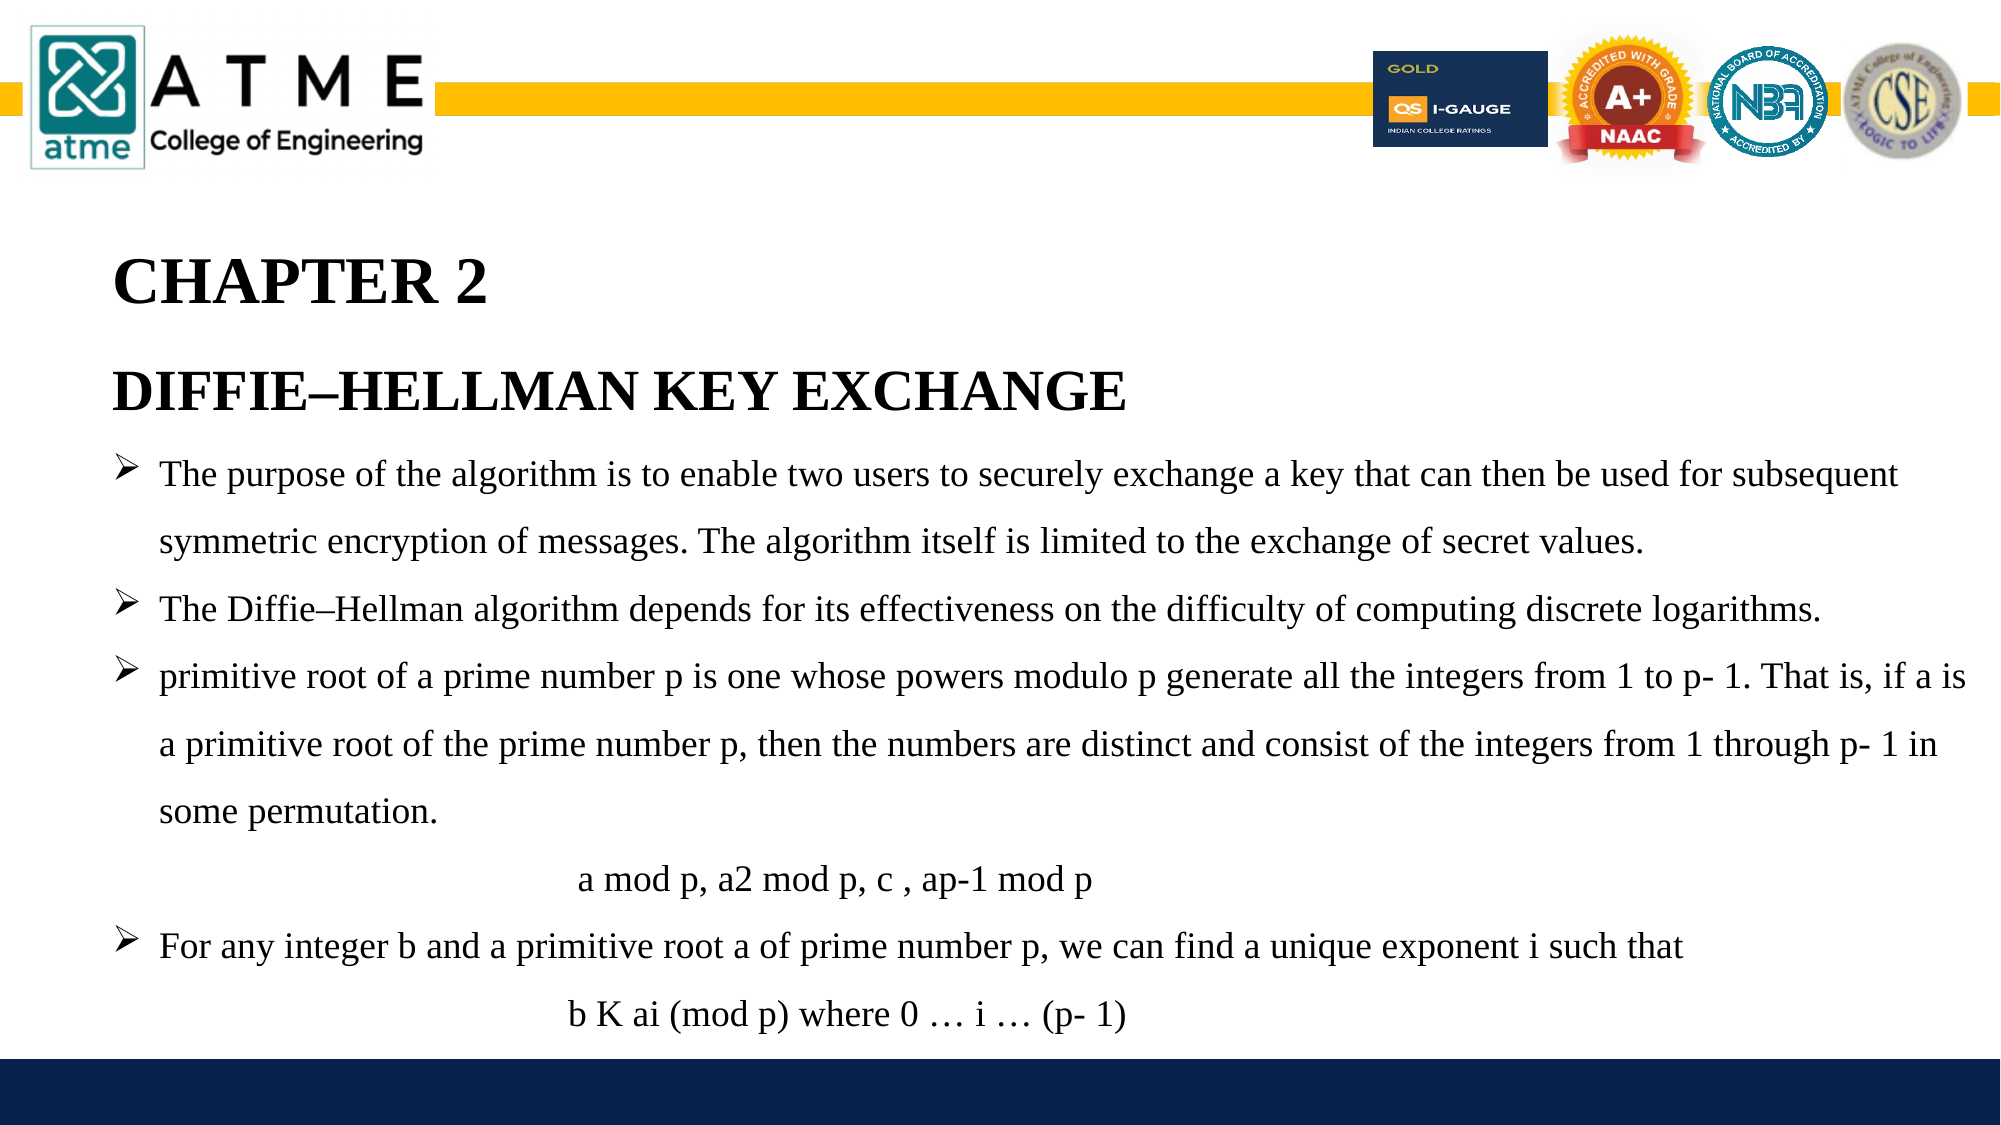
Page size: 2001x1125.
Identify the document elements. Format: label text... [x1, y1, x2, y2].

picture [1840, 26, 1968, 176]
picture [22, 15, 435, 178]
text_box CHAPTER 2 DIFFIE–HELLMAN KEY EXCHANGE [97, 189, 1186, 419]
text_box The purpose of the algorithm is to enable two users to securely exchange a key that can then be used for subsequent symmetric encryption of messages. The algorithm itself is limited to the exchange of secret values. The Diffie–Hellman algorithm depends for its effectiveness on the difficulty of computing discrete logarithms. primitive root of a prime number p is one whose powers modulo p generate all the integers from 1 to p- 1. That is, if a is a primitive root of the prime number p, then the numbers are distinct and consist of the integers from 1 through p- 1 in some permutation. a mod p, a2 mod p, c , ap-1 mod p For any integer b and a primitive root a of prime number p, we can find a unique exponent i such that b K ai (mod p) where 0 … i … (p- 1) [97, 419, 1987, 1042]
picture [0, 1059, 2001, 1125]
picture [1373, 20, 1828, 180]
